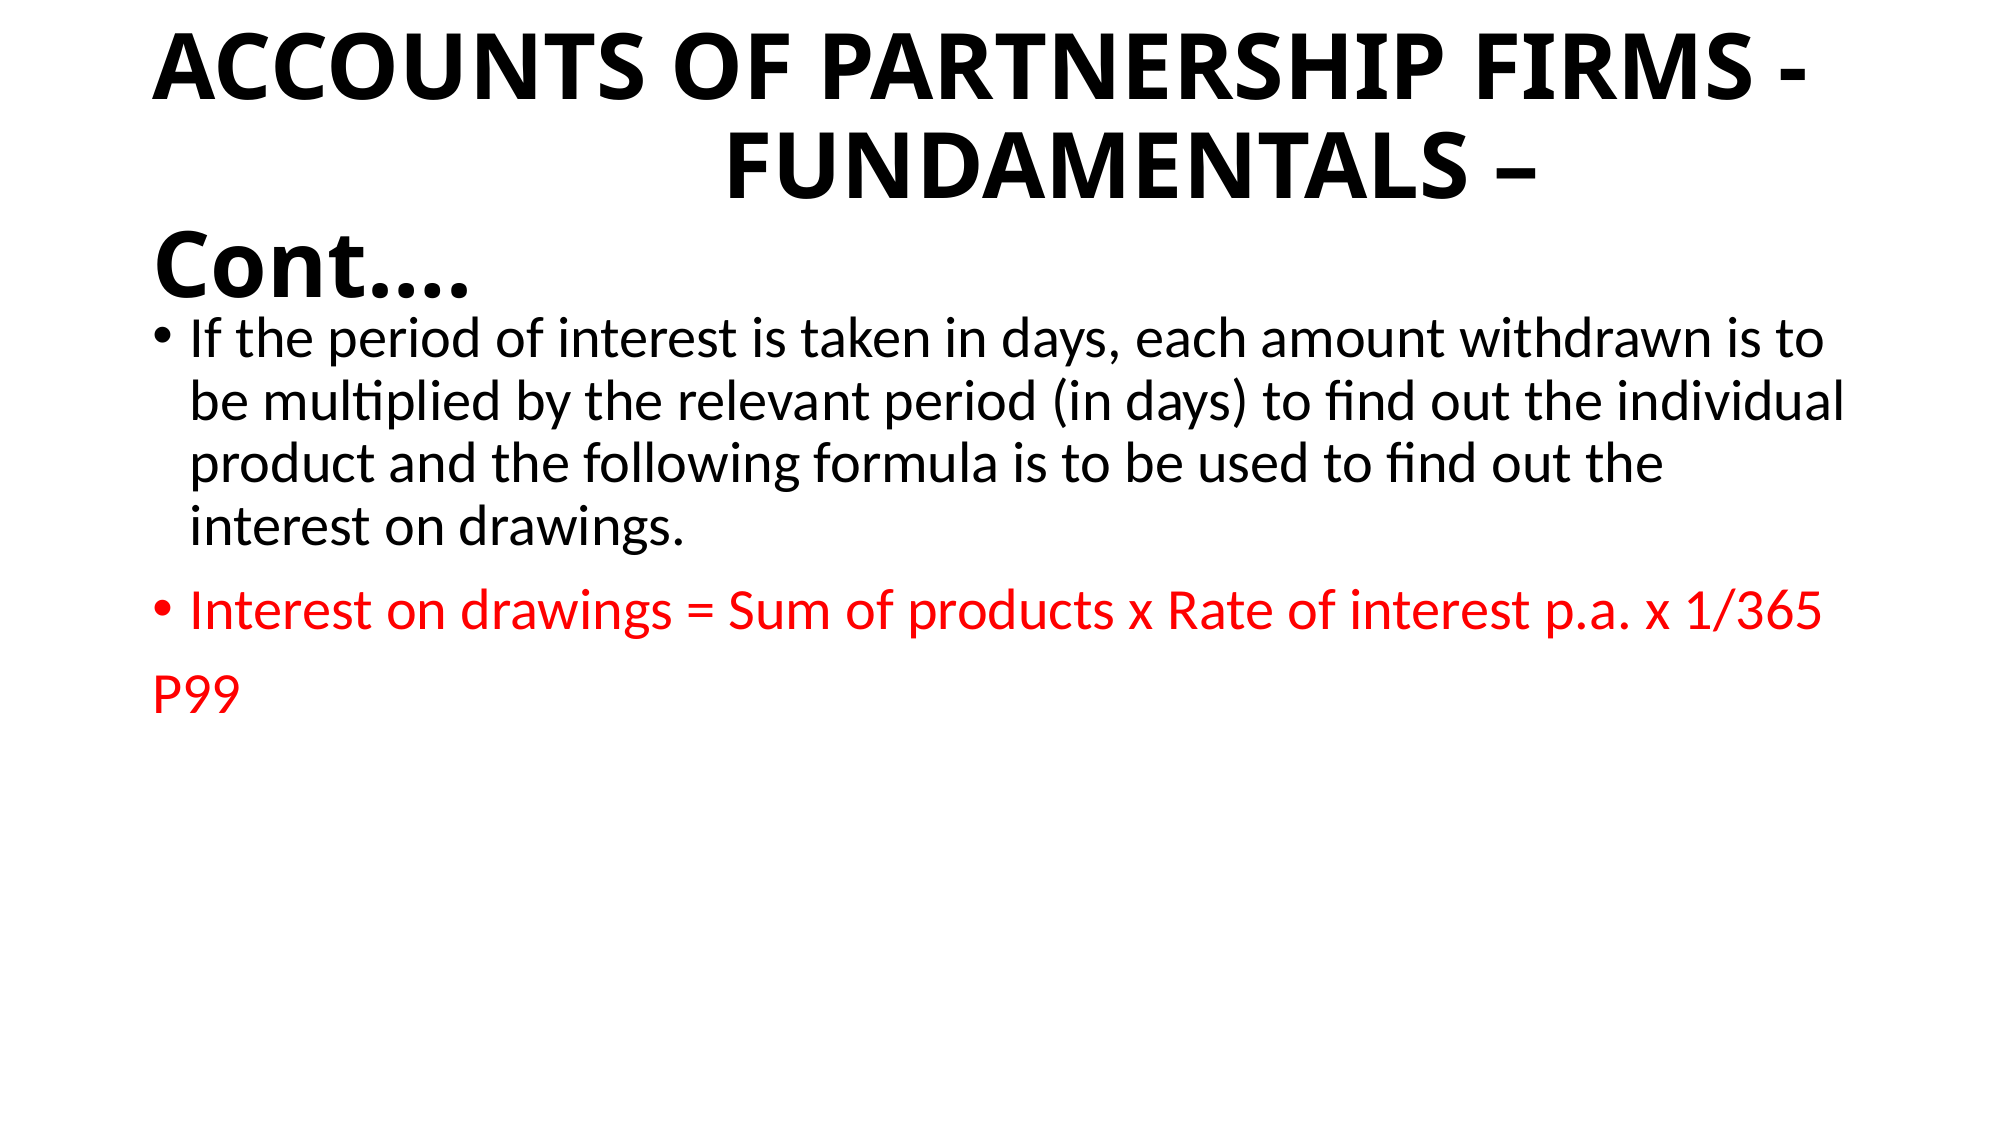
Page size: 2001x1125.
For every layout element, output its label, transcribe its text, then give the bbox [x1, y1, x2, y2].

title ACCOUNTS OF PARTNERSHIP FIRMS - FUNDAMENTALS – Cont…. [137, 59, 1863, 278]
list If the period of interest is taken in days, each amount withdrawn is to be multiplied by the relevant period (in days) to find out the individual product and the following formula is to be used to find out the interest on drawings. Interest on drawings = Sum of products x Rate of interest p.a. x 1/365 P99 [137, 299, 1863, 1014]
